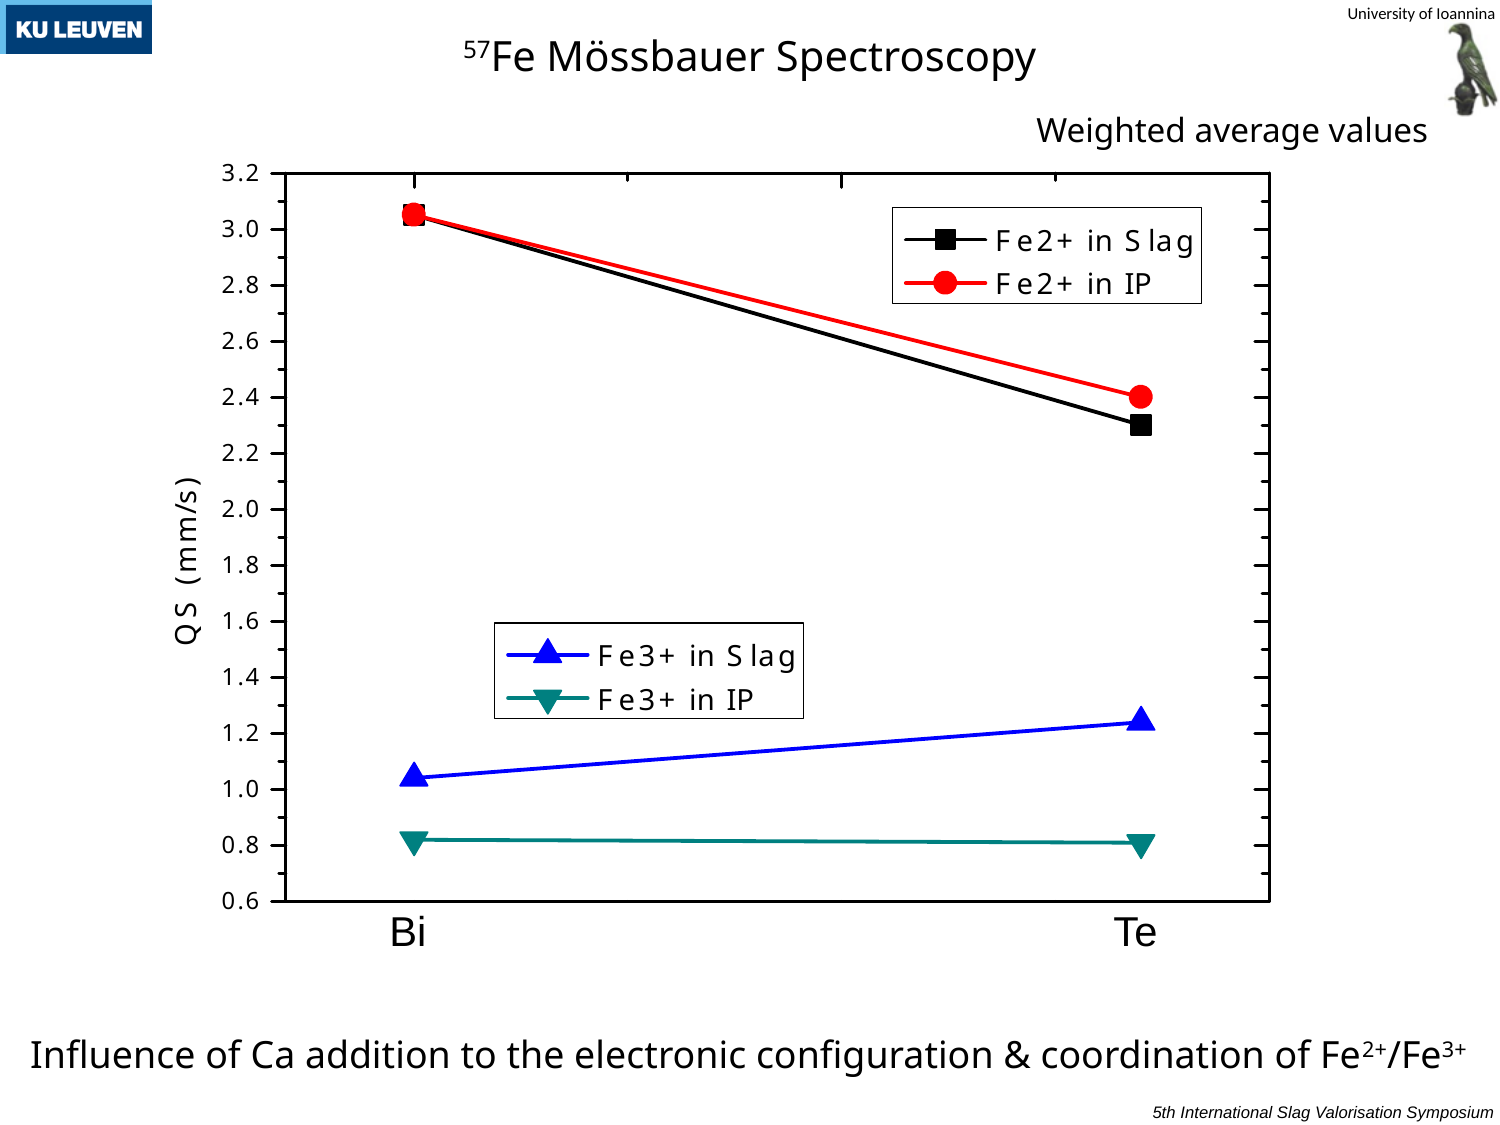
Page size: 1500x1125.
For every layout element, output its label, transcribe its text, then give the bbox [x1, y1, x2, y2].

text_box 57Fe Mössbauer Spectroscopy [448, 22, 1052, 53]
text_box Influence of Ca addition to the electronic configuration & coordination of Fe2+/Fe3+ [15, 1023, 1482, 1084]
picture [0, 0, 1500, 1070]
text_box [373, 897, 1174, 964]
